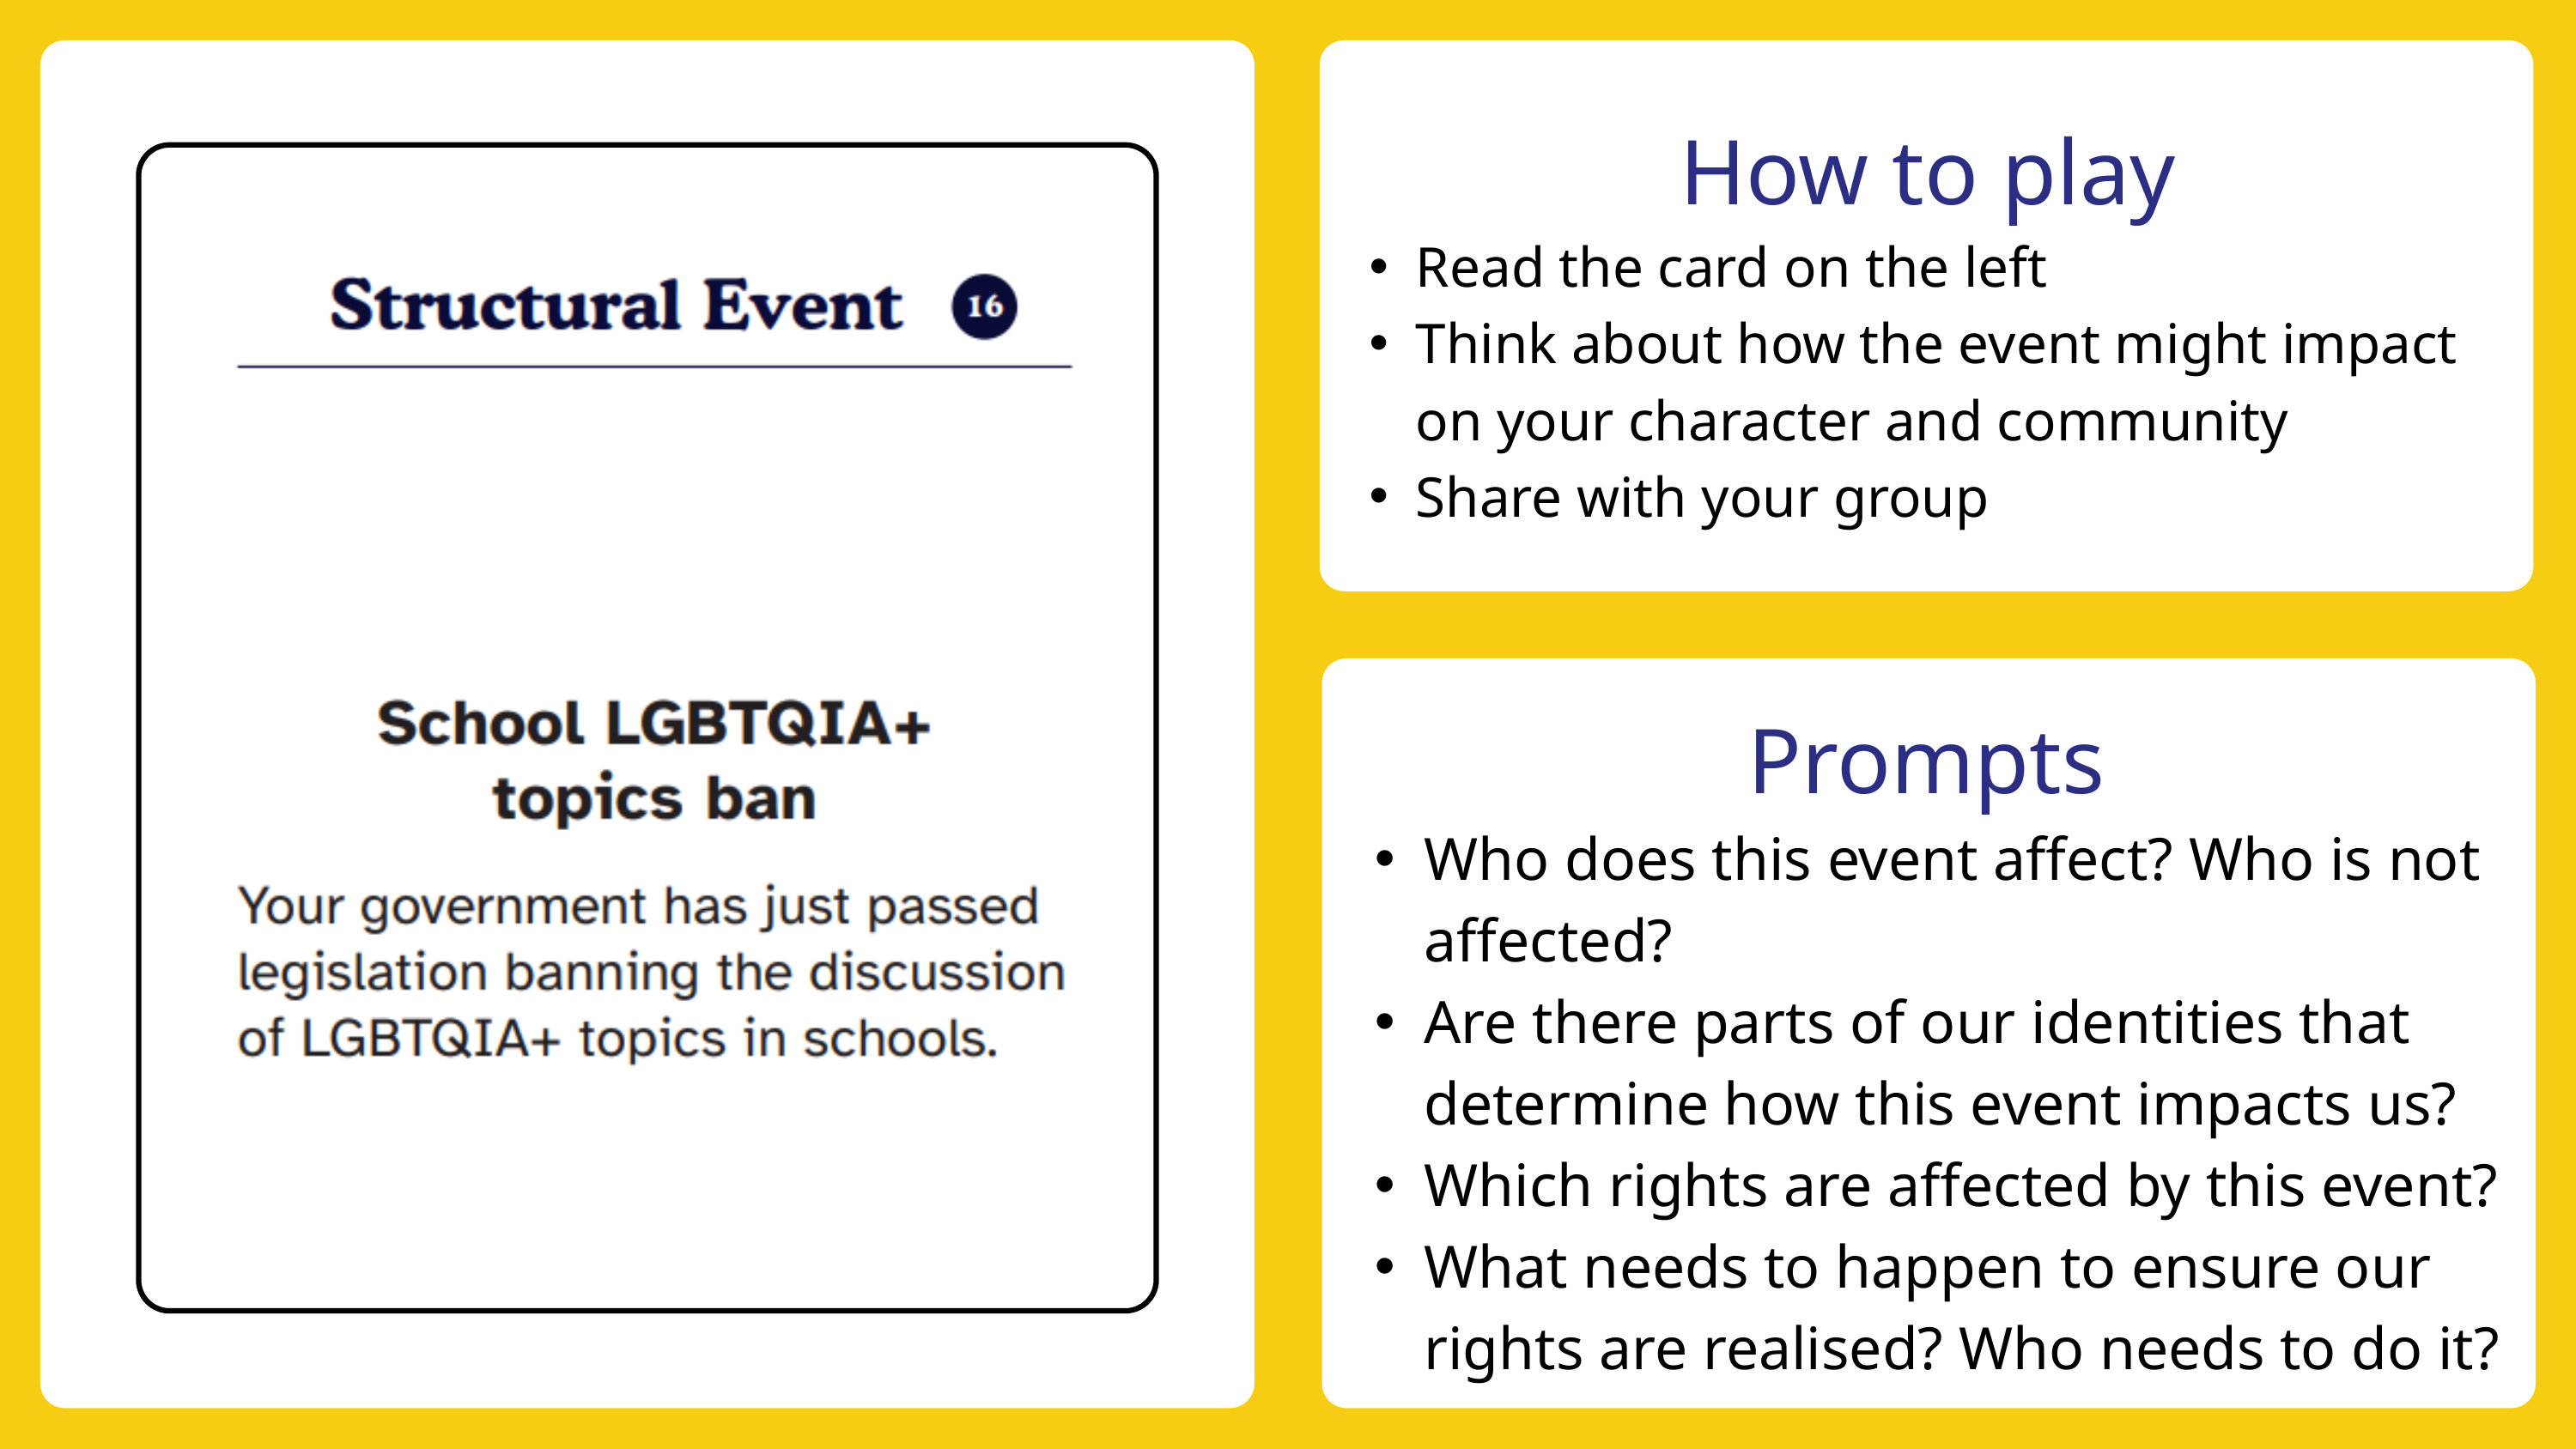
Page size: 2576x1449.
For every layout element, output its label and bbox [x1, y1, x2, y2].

text_box [138, 144, 1157, 1312]
text_box [39, 39, 2537, 1409]
